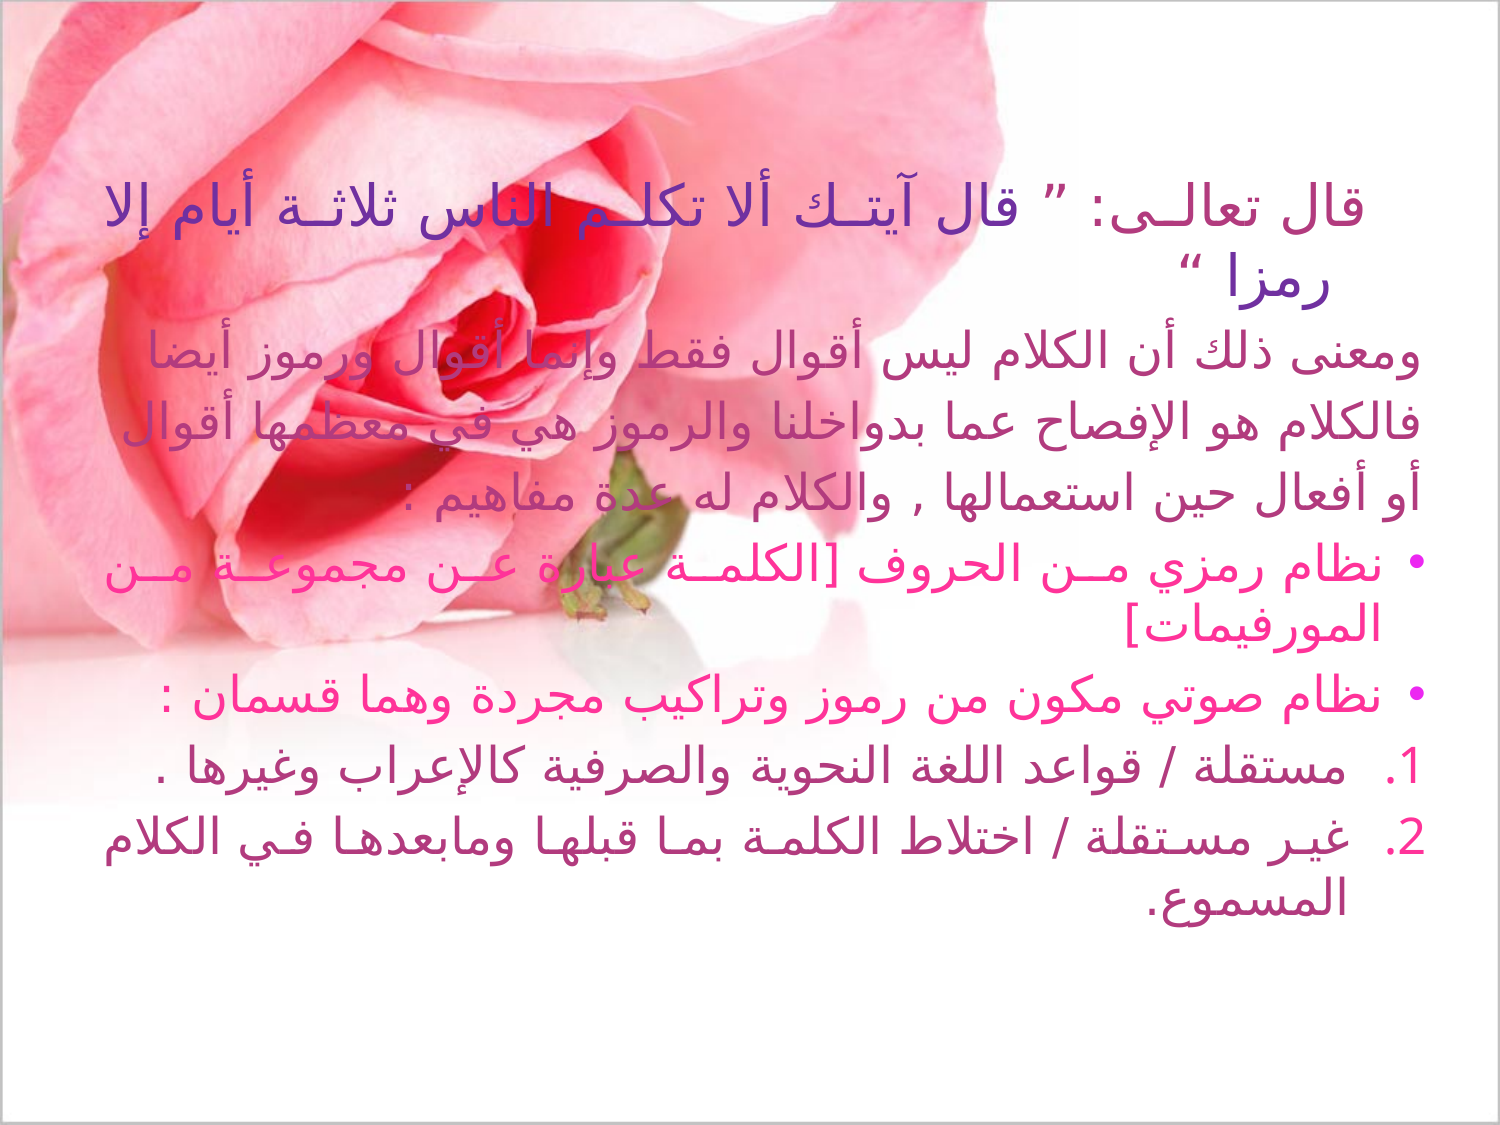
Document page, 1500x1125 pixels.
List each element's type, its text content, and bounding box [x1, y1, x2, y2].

picture [0, 0, 1500, 1125]
list قال تعالى: ” قال آيتك ألا تكلم الناس ثلاثة أيام إلا رمزا “ ومعنى ذلك أن الكلام ليس أقوال فقط وإنما أقوال ورموز أيضا فالكلام هو الإفصاح عما بدواخلنا والرموز هي في معظمها أقوال أو أفعال حين استعمالها , والكلام له عدة مفاهيم : نظام رمزي من الحروف [الكلمة عبارة عن مجموعة من المورفيمات] نظام صوتي مكون من رموز وتراكيب مجردة وهما قسمان : مستقلة / قواعد اللغة النحوية والصرفية كالإعراب وغيرها . غير مستقلة / اختلاط الكلمة بما قبلها ومابعدها في الكلام المسموع. [88, 160, 1439, 965]
